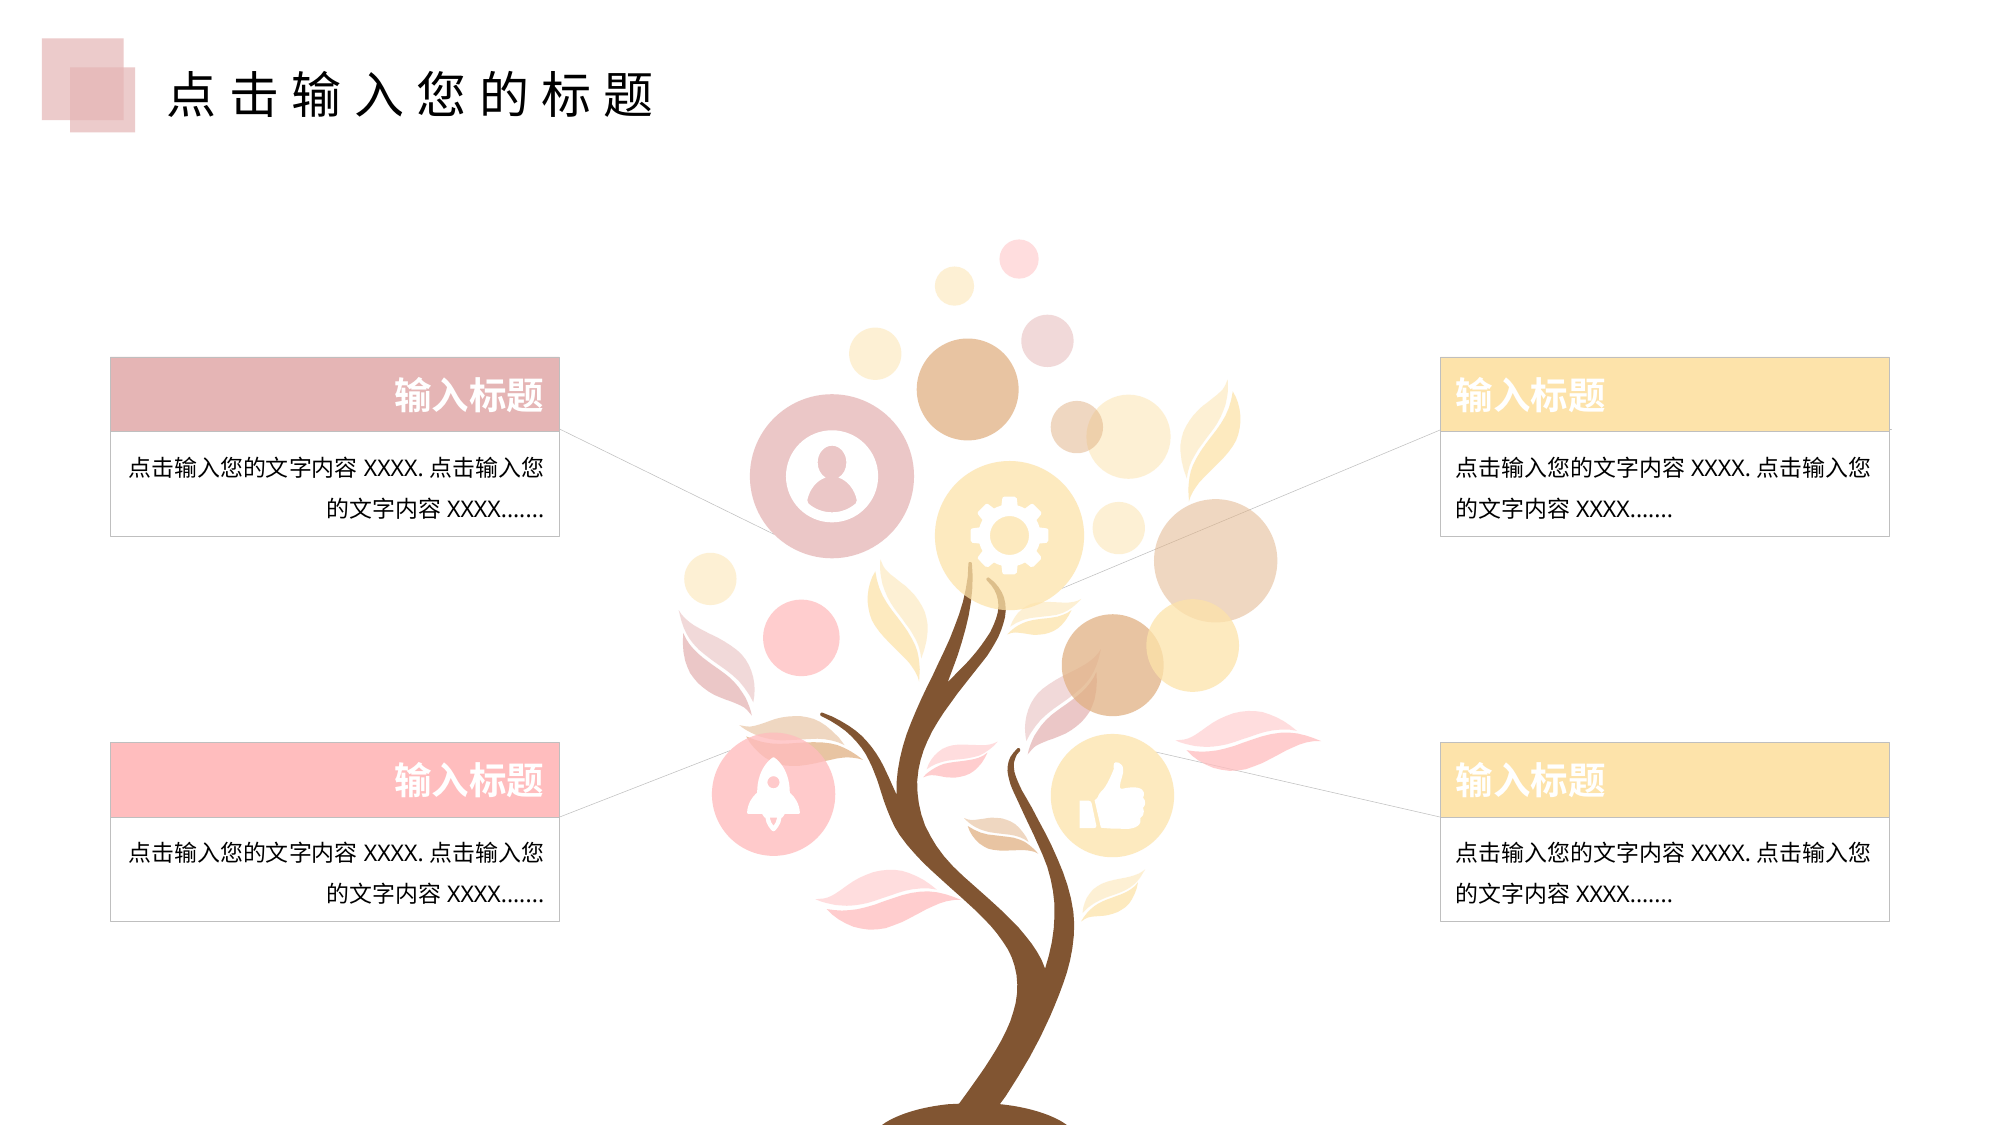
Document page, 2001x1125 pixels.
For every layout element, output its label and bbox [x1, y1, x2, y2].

text_box [41, 38, 832, 133]
text_box [110, 239, 1892, 1125]
